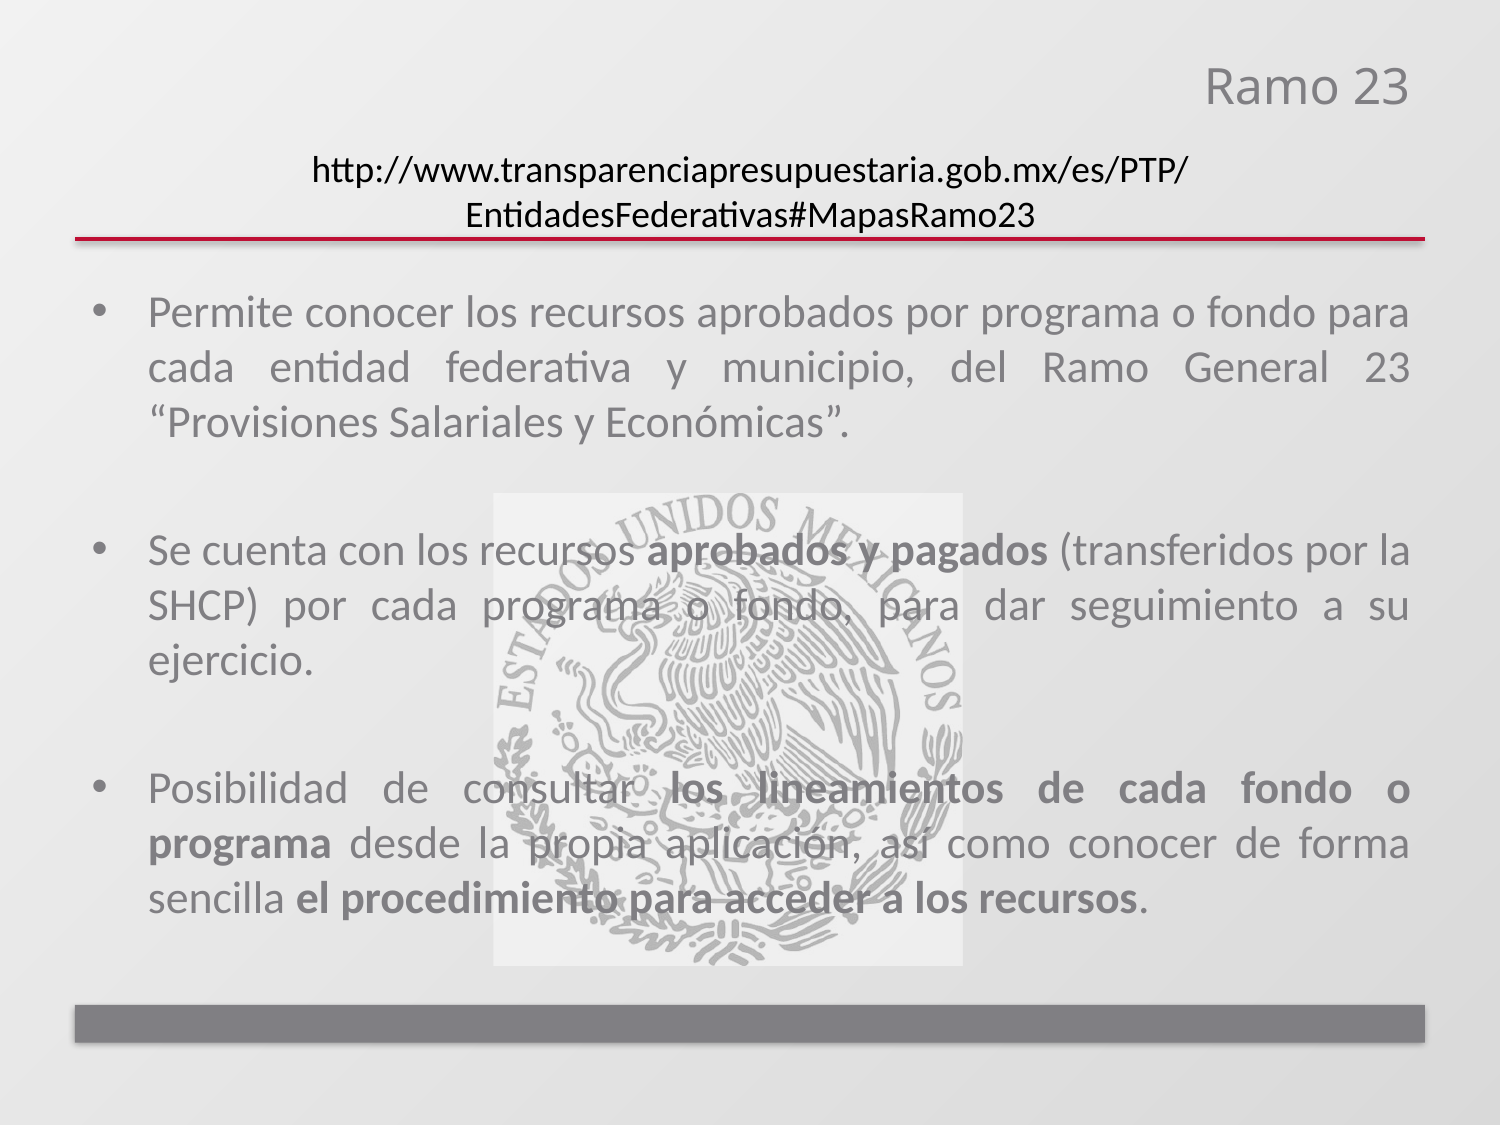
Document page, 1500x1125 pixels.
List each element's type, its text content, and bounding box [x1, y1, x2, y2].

list Permite conocer los recursos aprobados por programa o fondo para cada entidad federativa y municipio, del Ramo General 23 “Provisiones Salariales y Económicas”. Se cuenta con los recursos aprobados y pagados (transferidos por la SHCP) por cada programa o fondo, para dar seguimiento a su ejercicio. Posibilidad de consultar los lineamientos de cada fondo o programa desde la propia aplicación, así como conocer de forma sencilla el procedimiento para acceder a los recursos. [76, 274, 1427, 1094]
text_box http://www.transparenciapresupuestaria.gob.mx/es/PTP/EntidadesFederativas#MapasRamo23 [209, 137, 1293, 243]
title Ramo 23 [75, 32, 1425, 138]
